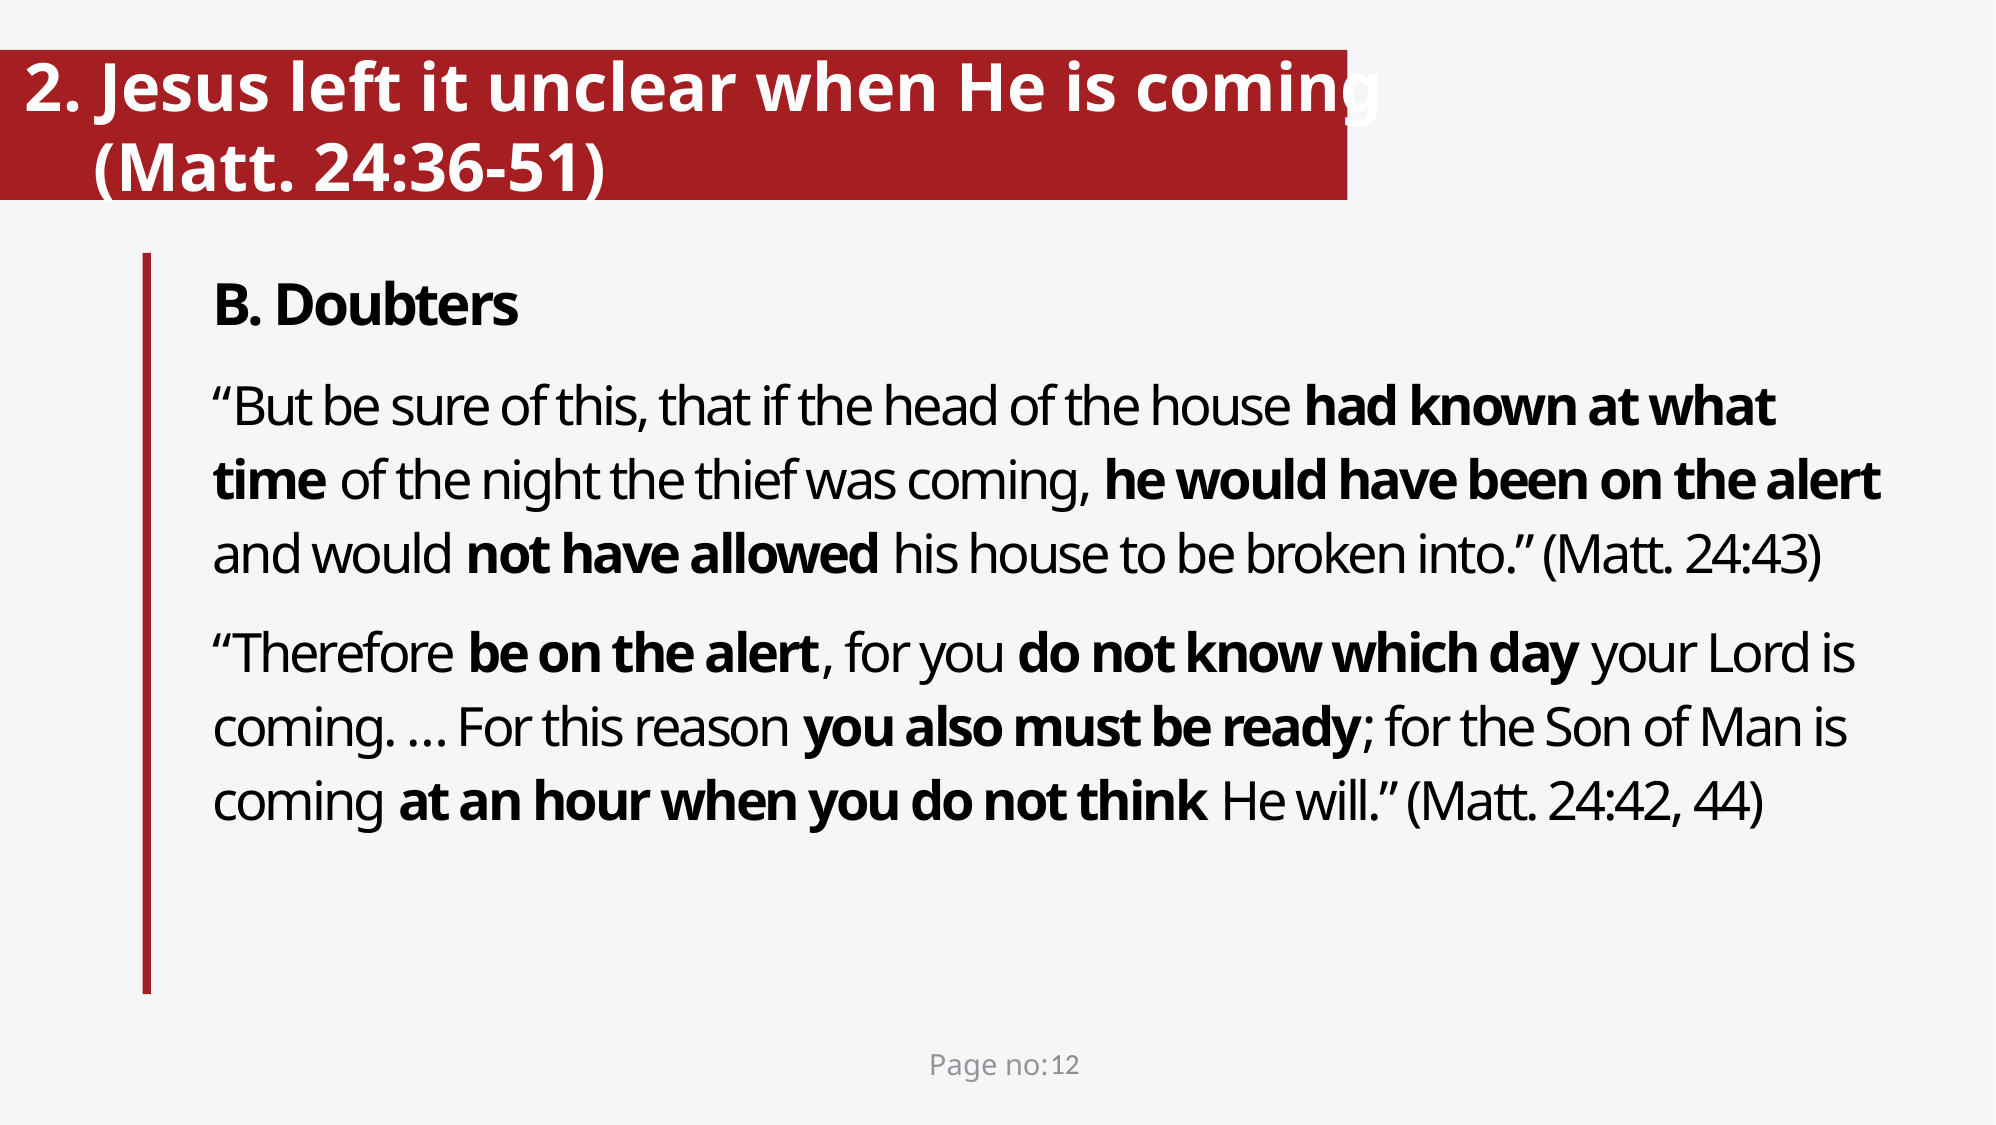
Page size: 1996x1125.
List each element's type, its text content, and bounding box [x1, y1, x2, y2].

subtitle B. Doubters “But be sure of this, that if the head of the house had known at what time of the night the thief was coming, he would have been on the alert and would not have allowed his house to be broken into.” (Matt. 24:43) “Therefore be on the alert, for you do not know which day your Lord is coming. … For this reason you also must be ready; for the Son of Man is coming at an hour when you do not think He will.” (Matt. 24:42, 44) [197, 249, 1910, 1000]
title 2. Jesus left it unclear when He is coming (Matt. 24:36-51) [10, 62, 1806, 188]
